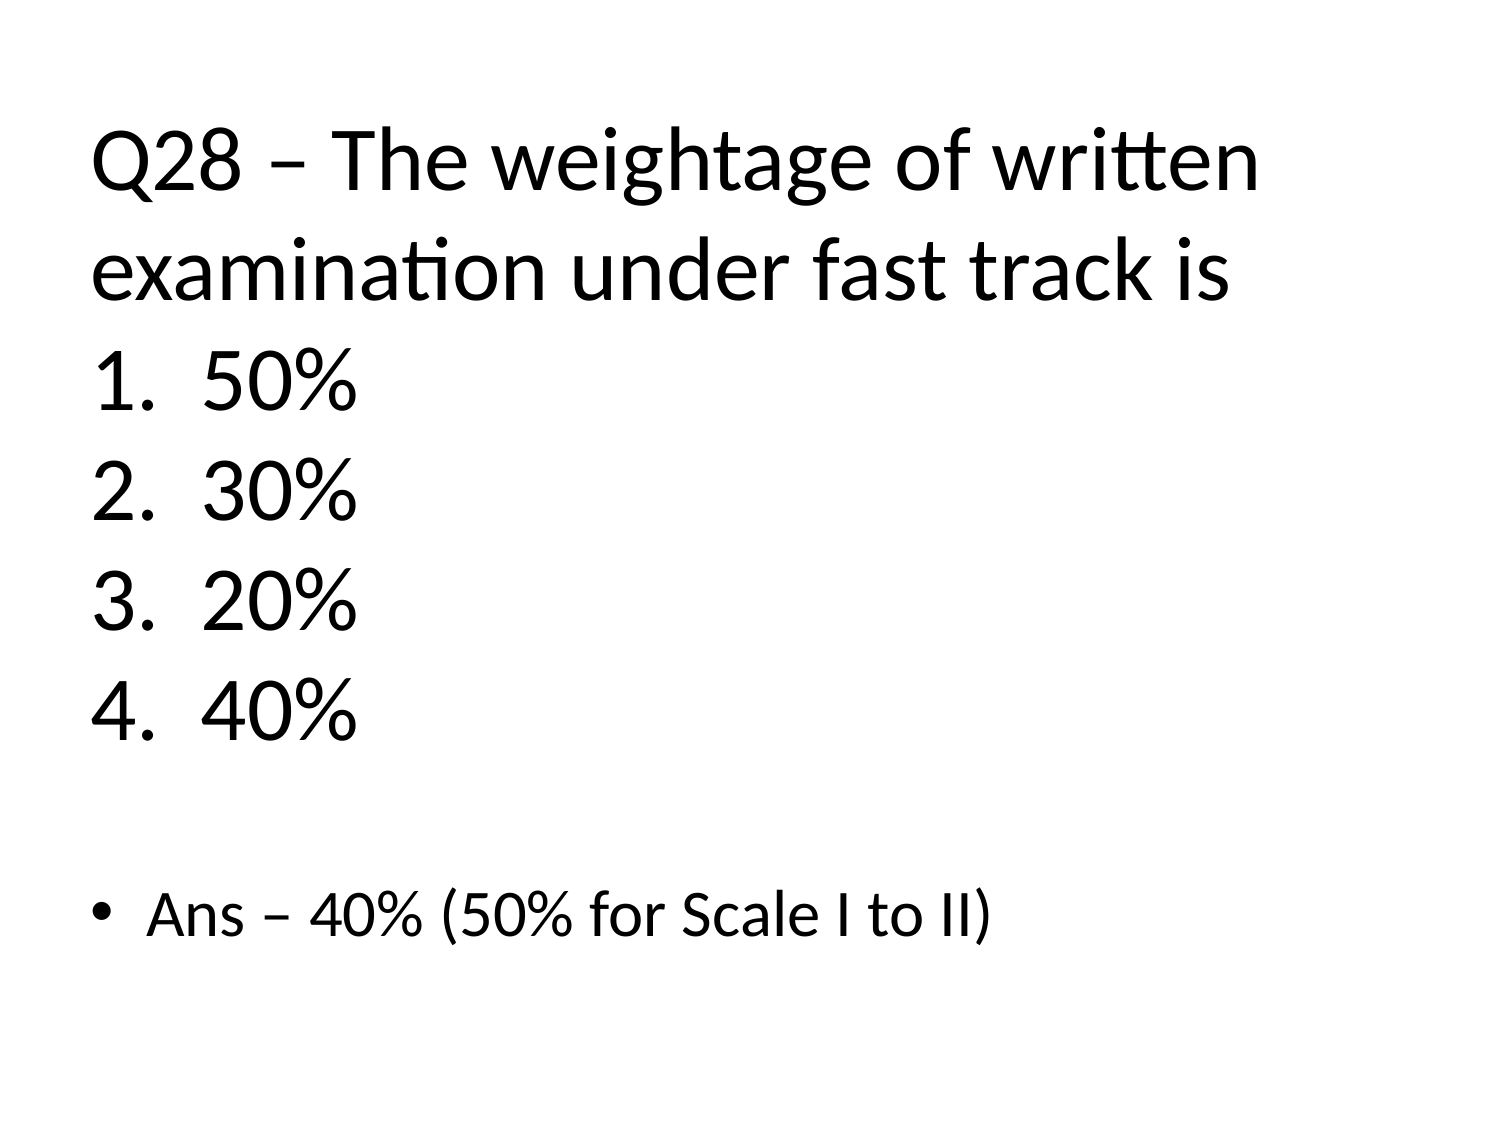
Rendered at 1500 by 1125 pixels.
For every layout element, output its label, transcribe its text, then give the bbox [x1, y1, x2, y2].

title Q28 – The weightage of written examination under fast track is 1. 50% 2. 30% 3. 20% 4. 40% [75, 45, 1425, 813]
list Ans – 40% (50% for Scale I to II) [75, 862, 1425, 1005]
